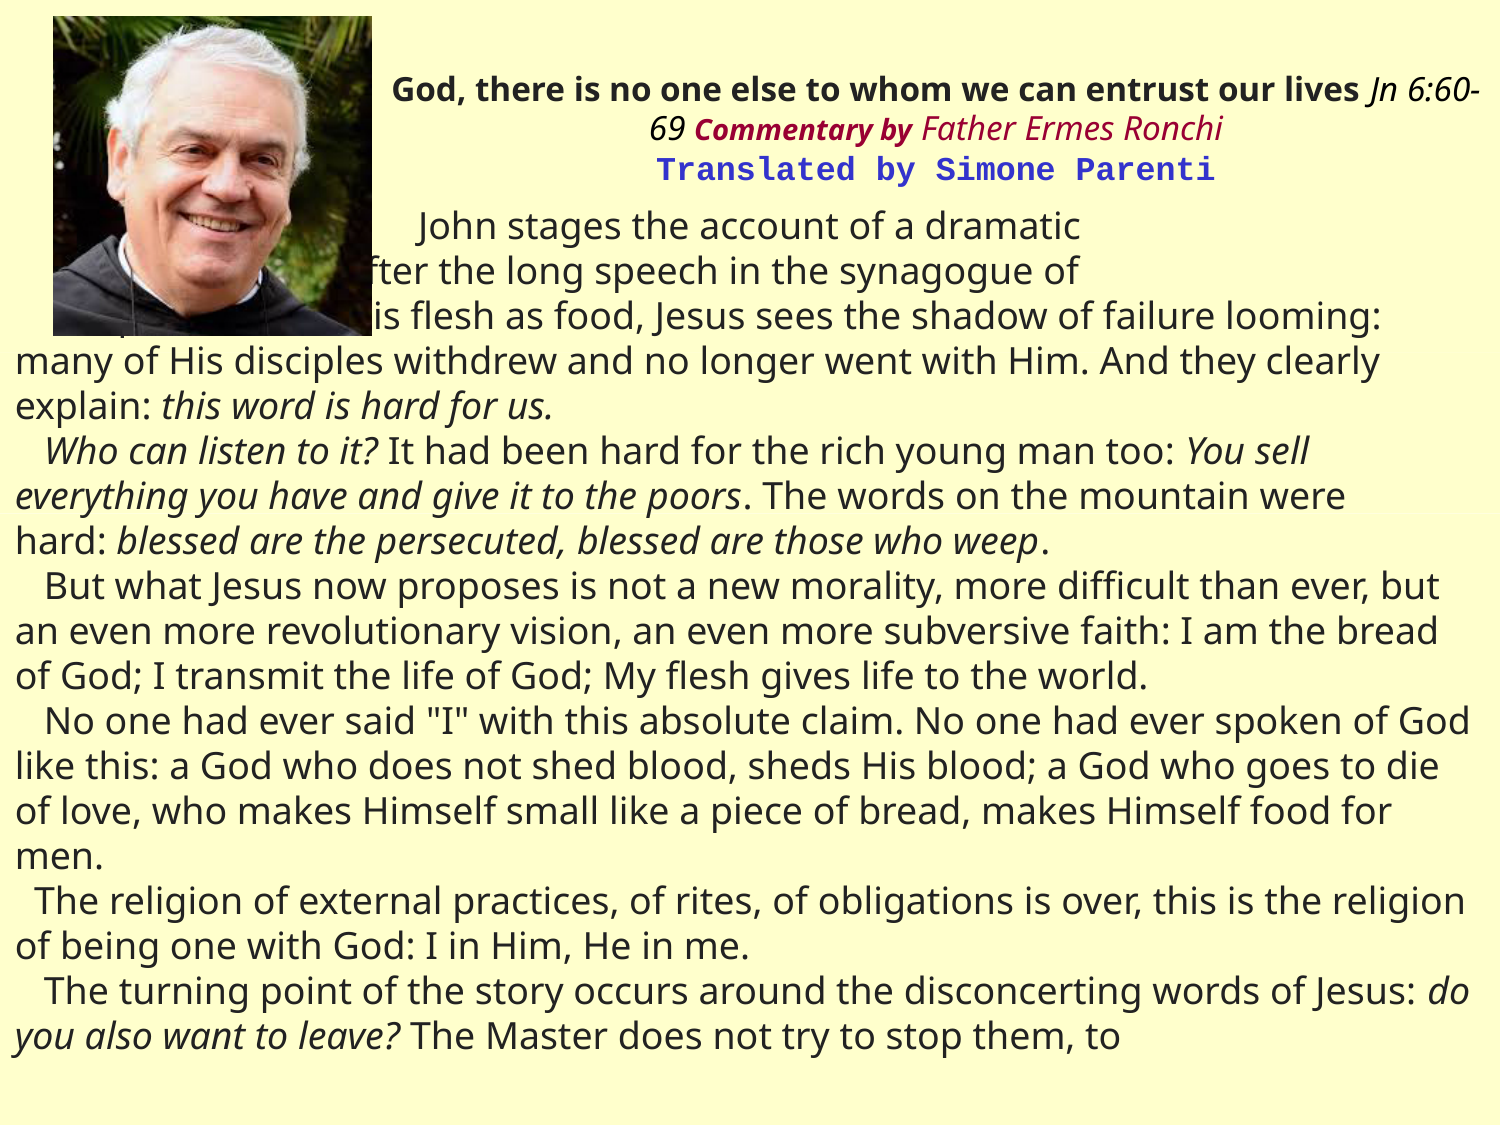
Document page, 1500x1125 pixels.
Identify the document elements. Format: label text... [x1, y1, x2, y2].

picture [53, 16, 373, 336]
text_box John stages the account of a dramatic crisis. After the long speech in the synagogue of Capernaum on His flesh as food, Jesus sees the shadow of failure looming: many of His disciples withdrew and no longer went with Him. And they clearly explain: this word is hard for us. Who can listen to it? It had been hard for the rich young man too: You sell everything you have and give it to the poors. The words on the mountain were hard: blessed are the persecuted, blessed are those who weep. But what Jesus now proposes is not a new morality, more difficult than ever, but an even more revolutionary vision, an even more subversive faith: I am the bread of God; I transmit the life of God; My flesh gives life to the world. No one had ever said "I" with this absolute claim. No one had ever spoken of God like this: a God who does not shed blood, sheds His blood; a God who goes to die of love, who makes Himself small like a piece of bread, makes Himself food for men. The religion of external practices, of rites, of obligations is over, this is the religion of being one with God: I in Him, He in me. The turning point of the story occurs around the disconcerting words of Jesus: do you also want to leave? The Master does not try to stop them, to [0, 149, 1500, 1065]
text_box God, there is no one else to whom we can entrust our lives Jn 6:60-69 Commentary by Father Ermes Ronchi Translated by Simone Parenti [373, 60, 1500, 149]
